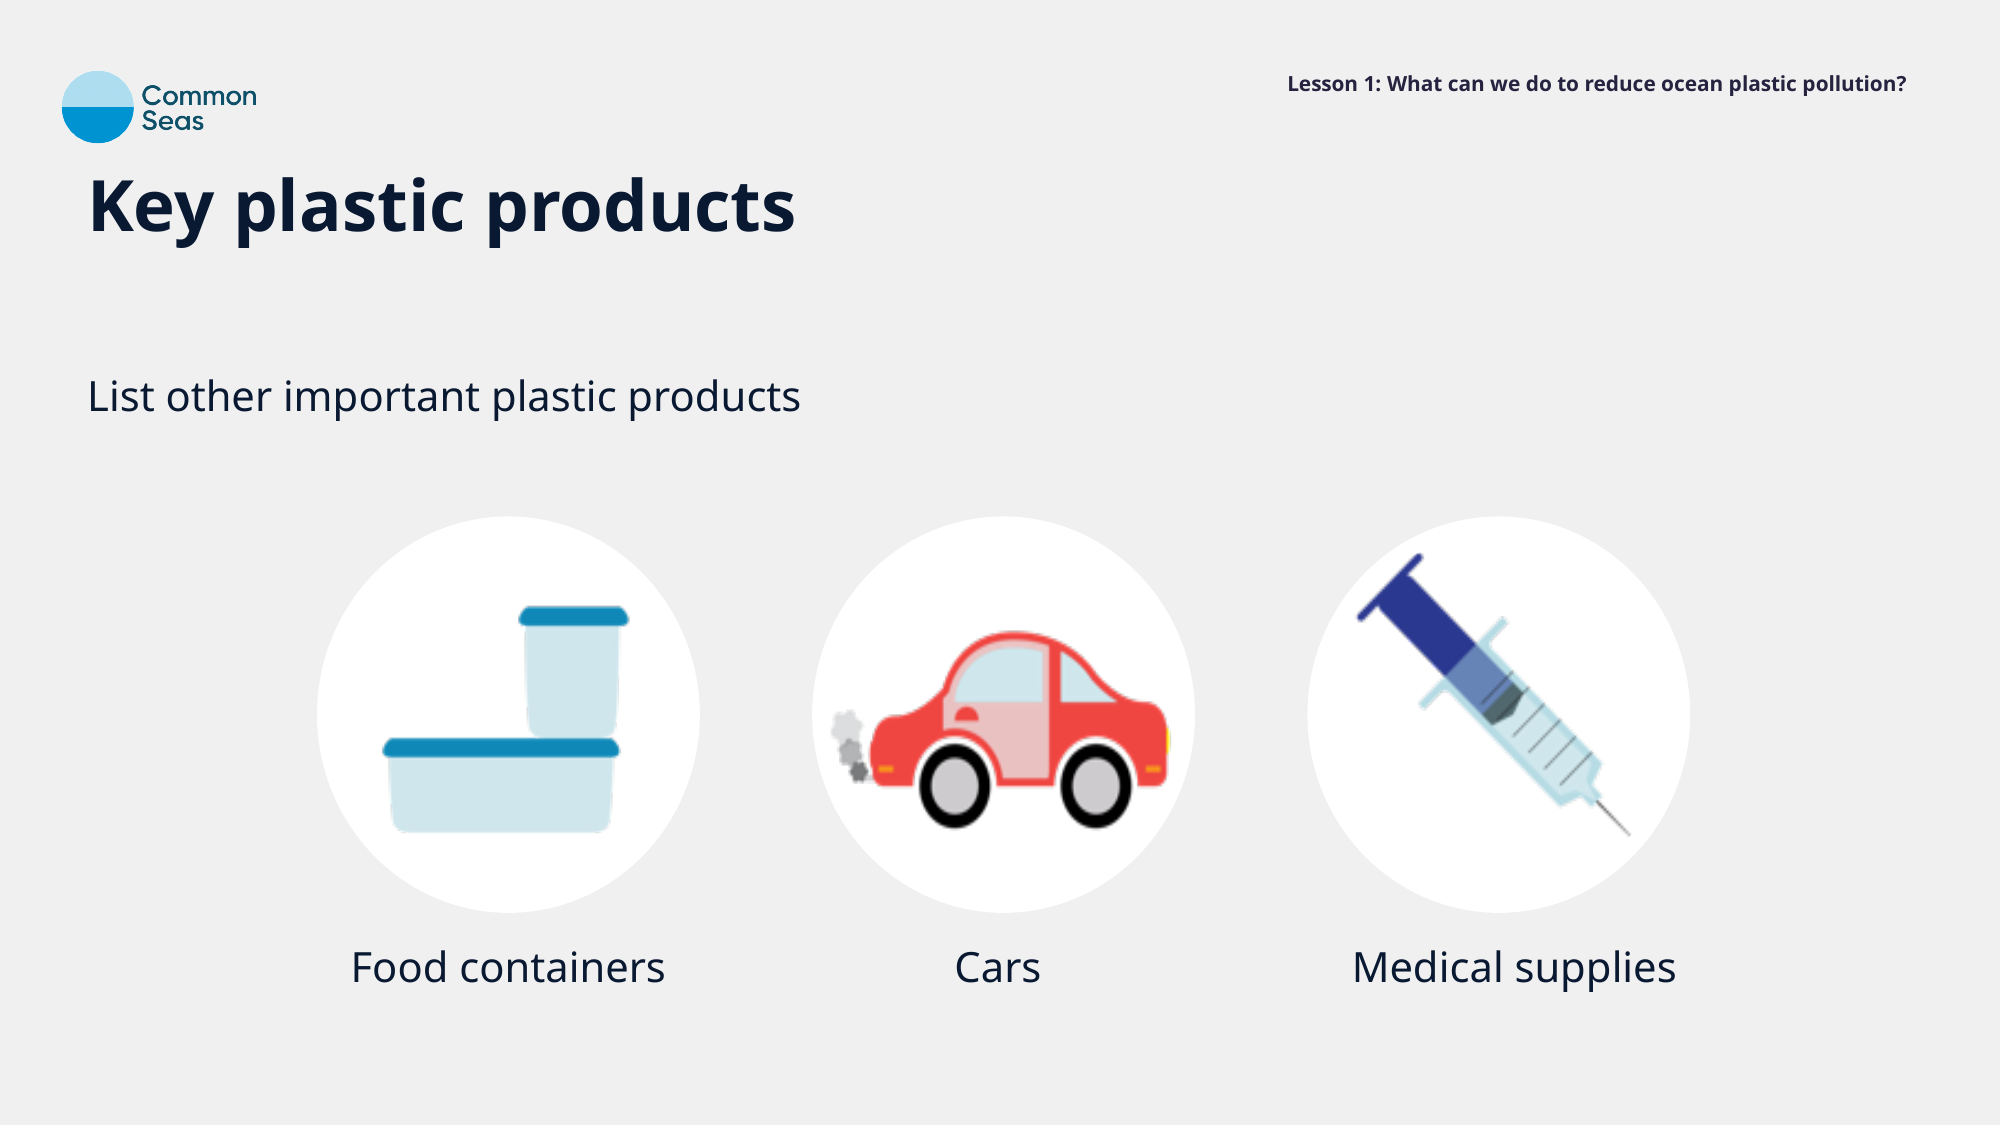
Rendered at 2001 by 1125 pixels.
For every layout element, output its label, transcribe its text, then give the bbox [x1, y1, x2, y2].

text_box [1307, 516, 1691, 913]
text_box [1322, 532, 1675, 897]
list Key plastic products [79, 162, 1239, 345]
picture [54, 67, 264, 146]
text_box [827, 532, 1180, 897]
text_box [332, 532, 685, 897]
text_box Cars [806, 923, 1190, 1125]
title Lesson 1: What can we do to reduce ocean plastic pollution? [1278, 61, 1915, 108]
text_box [317, 516, 700, 913]
text_box Medical supplies [1322, 923, 1706, 1125]
text_box Food containers [317, 923, 700, 1125]
text_box [812, 516, 1195, 913]
list List other important plastic products [78, 352, 1442, 728]
